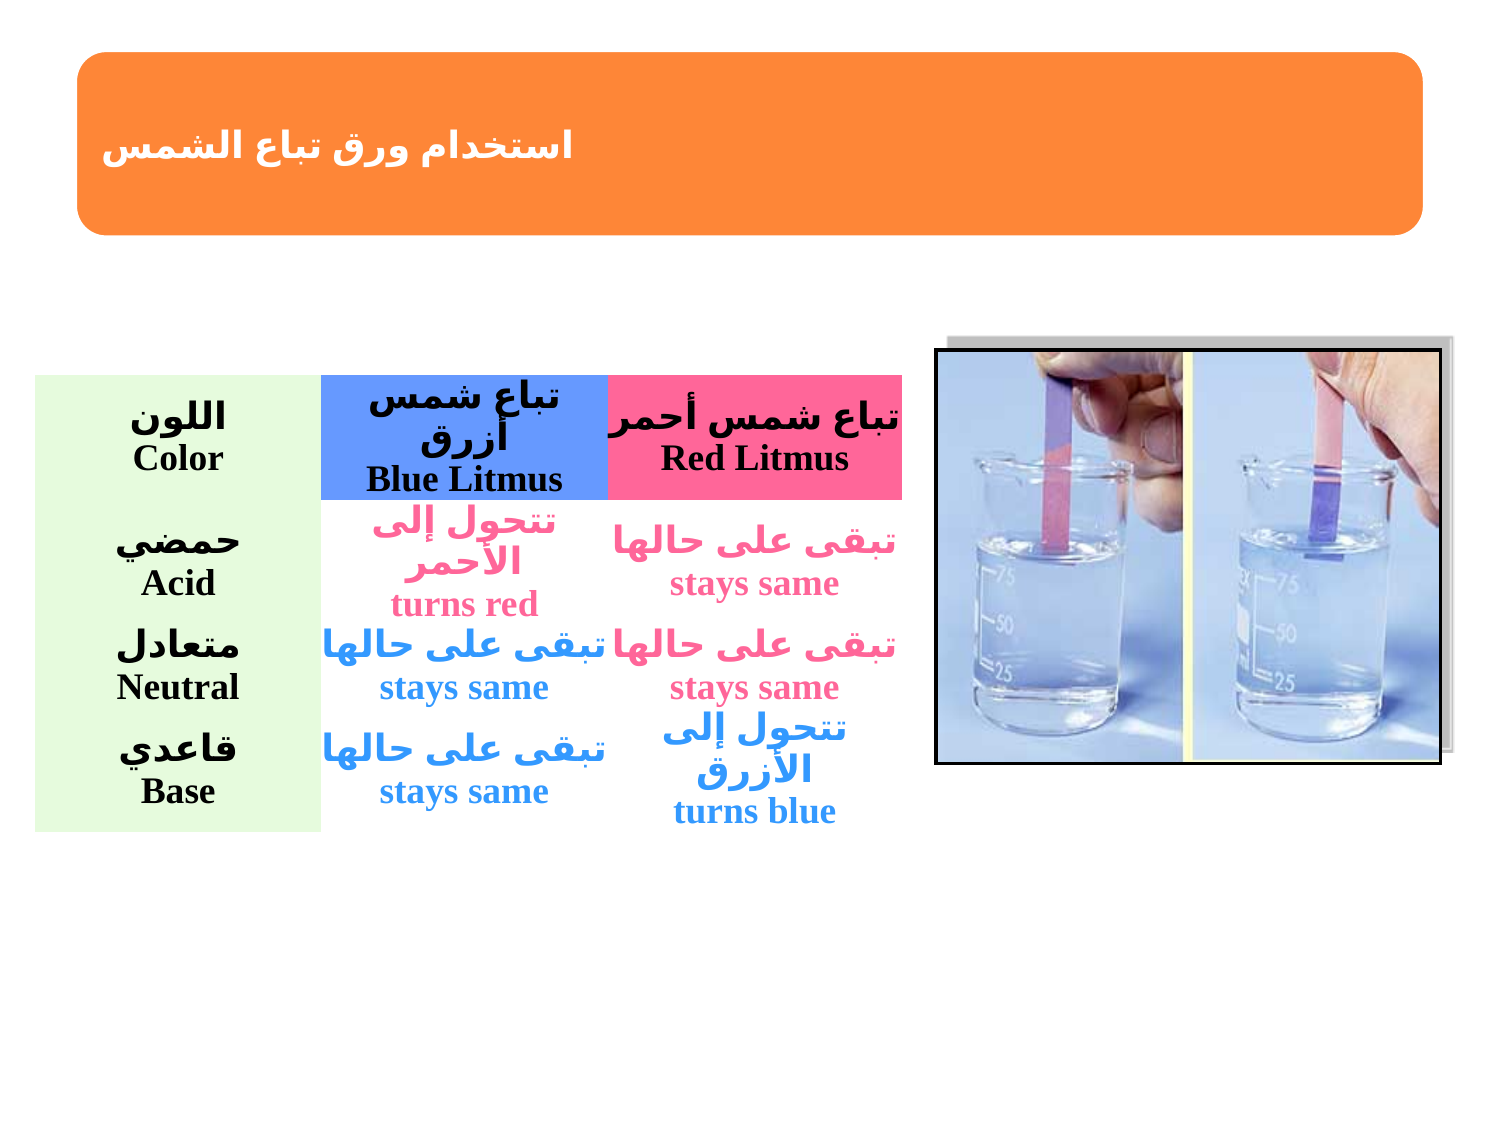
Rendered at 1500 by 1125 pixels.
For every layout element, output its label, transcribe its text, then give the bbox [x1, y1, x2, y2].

table_cell متعادل Neutral [35, 624, 321, 707]
table_cell تتحول إلى الأحمر turns red [321, 500, 608, 624]
table_cell تبقى على حالها stays same [608, 500, 902, 624]
table_cell تبقى على حالها stays same [608, 624, 902, 707]
picture [937, 351, 1440, 762]
table_header اللون Color [35, 375, 321, 500]
table_cell حمضي Acid [35, 500, 321, 624]
table_header تباع شمس أزرق Blue Litmus [321, 375, 608, 500]
table_cell قاعدي Base [35, 707, 321, 832]
table_cell تبقى على حالها stays same [321, 707, 608, 832]
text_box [74, 49, 1426, 238]
table_header تباع شمس أحمر Red Litmus [608, 375, 902, 500]
table_cell تتحول إلى الأزرق turns blue [608, 707, 902, 832]
table_cell تبقى على حالها stays same [321, 624, 608, 707]
